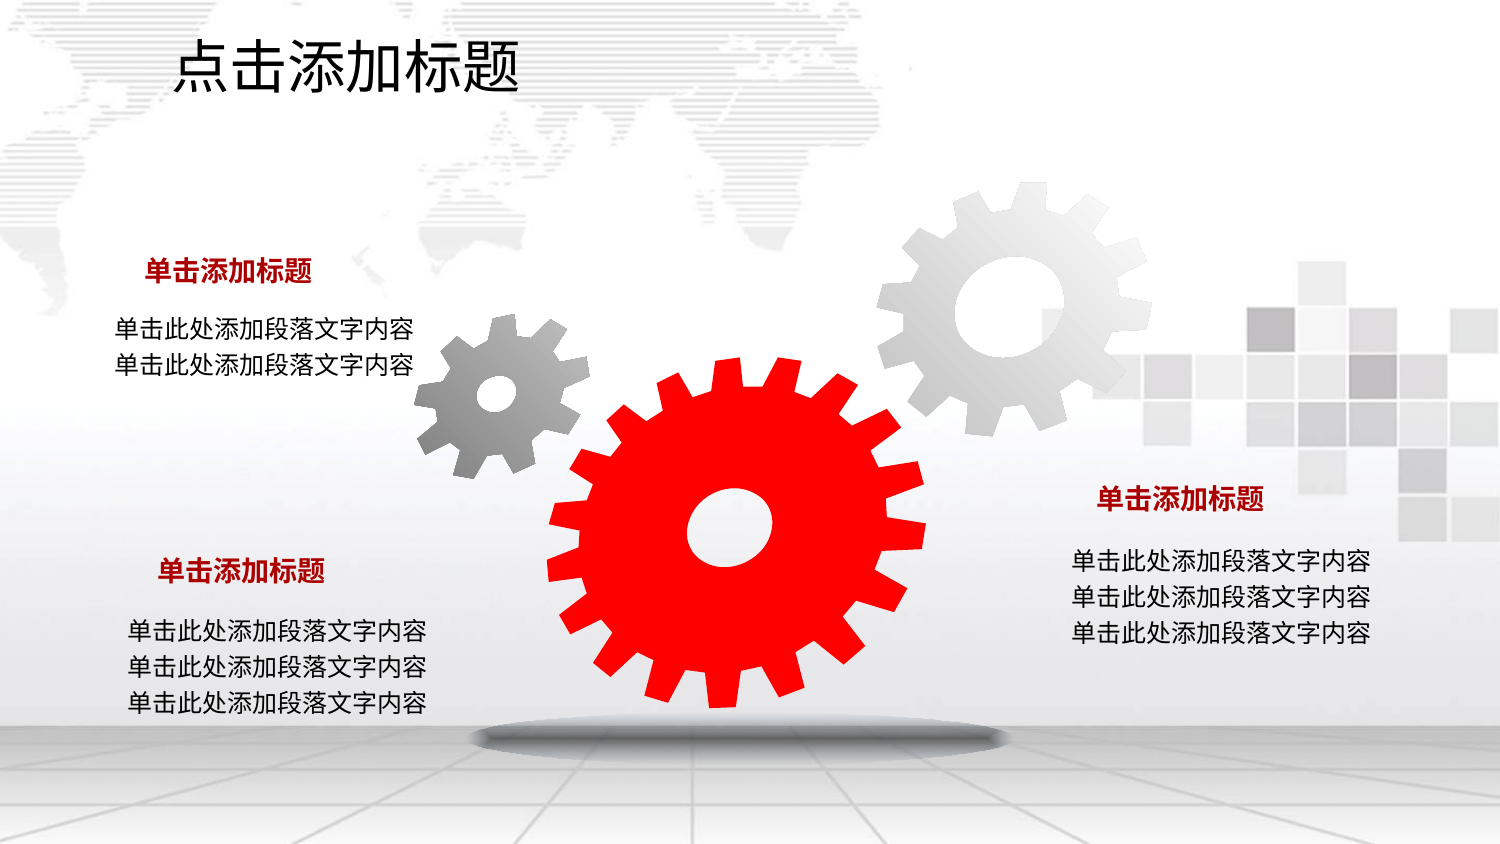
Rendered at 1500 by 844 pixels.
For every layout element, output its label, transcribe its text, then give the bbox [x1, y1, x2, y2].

text_box 单击此处添加段落文字内容 单击此处添加段落文字内容 [100, 300, 502, 388]
text_box [546, 357, 926, 709]
text_box [414, 314, 590, 479]
picture [0, 0, 1500, 844]
text_box 单击添加标题 [142, 545, 341, 595]
text_box 单击此处添加段落文字内容 单击此处添加段落文字内容 单击此处添加段落文字内容 [112, 601, 515, 725]
text_box [876, 182, 1152, 437]
text_box 单击添加标题 [129, 245, 328, 295]
text_box 点击添加标题 [156, 22, 590, 108]
text_box 单击此处添加段落文字内容 单击此处添加段落文字内容 单击此处添加段落文字内容 [1057, 532, 1459, 655]
text_box 单击添加标题 [1081, 473, 1280, 523]
text_box [464, 711, 1015, 765]
